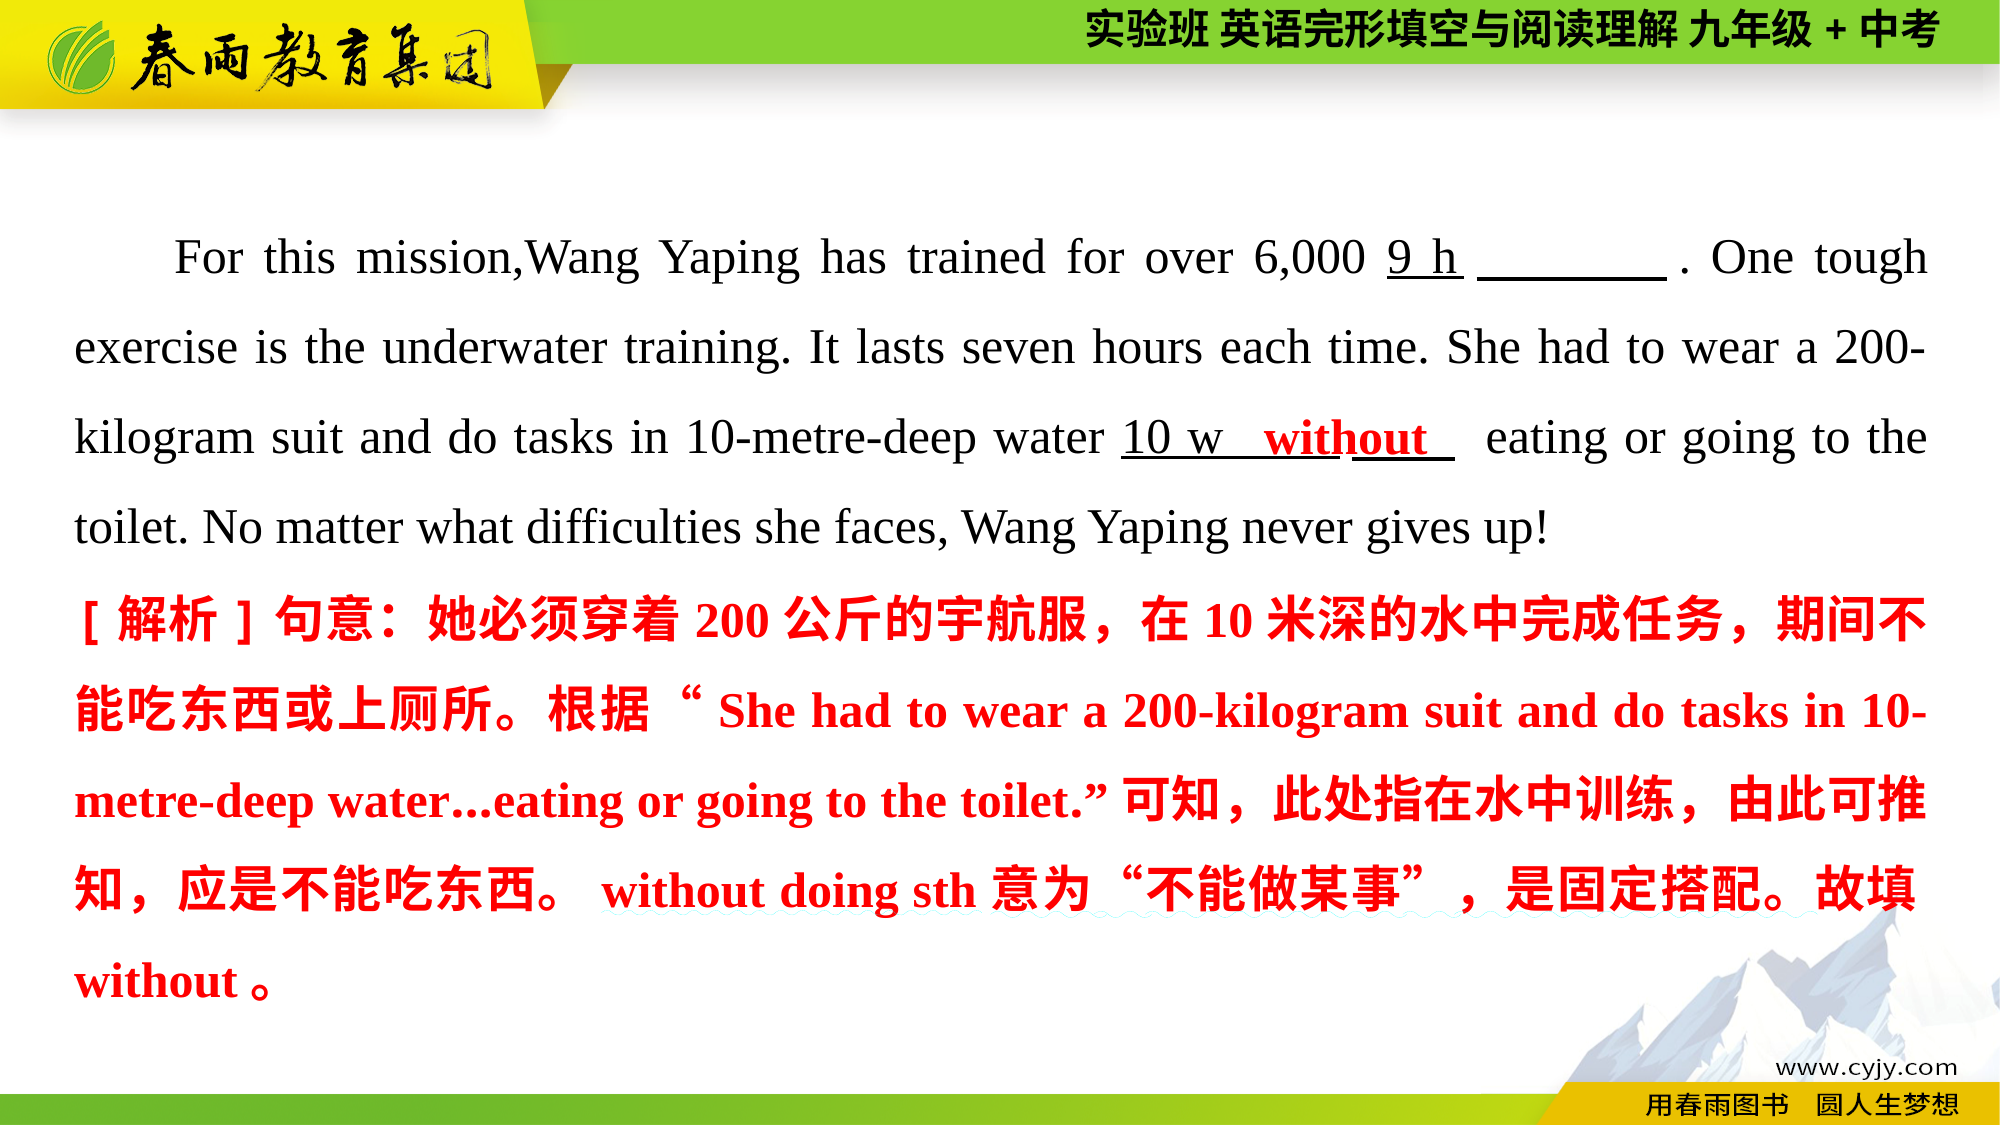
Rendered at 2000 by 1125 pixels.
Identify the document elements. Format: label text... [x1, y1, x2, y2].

picture [0, 0, 2000, 1125]
text_box [解析]句意：她必须穿着200公斤的宇航服，在10米深的水中完成任务，期间不能吃东西或上厕所。根据“She had to wear a 200-kilogram suit and do tasks in 10-metre-deep water...eating or going to the toilet.”可知，此处指在水中训练，由此可推知，应是不能吃东西。without doing sth意为“不能做某事”，是固定搭配。故填without。 [59, 565, 1944, 1015]
text_box without [1249, 397, 1443, 472]
list For this mission,Wang Yaping has trained for over 6,000 9 h . One tough exercise is the underwater training. It lasts seven hours each time. She had to wear a 200-kilogram suit and do tasks in 10-metre-deep water 10 w eating or going to the toilet. No matter what difficulties she faces, Wang Yaping never gives up! [59, 185, 1944, 565]
